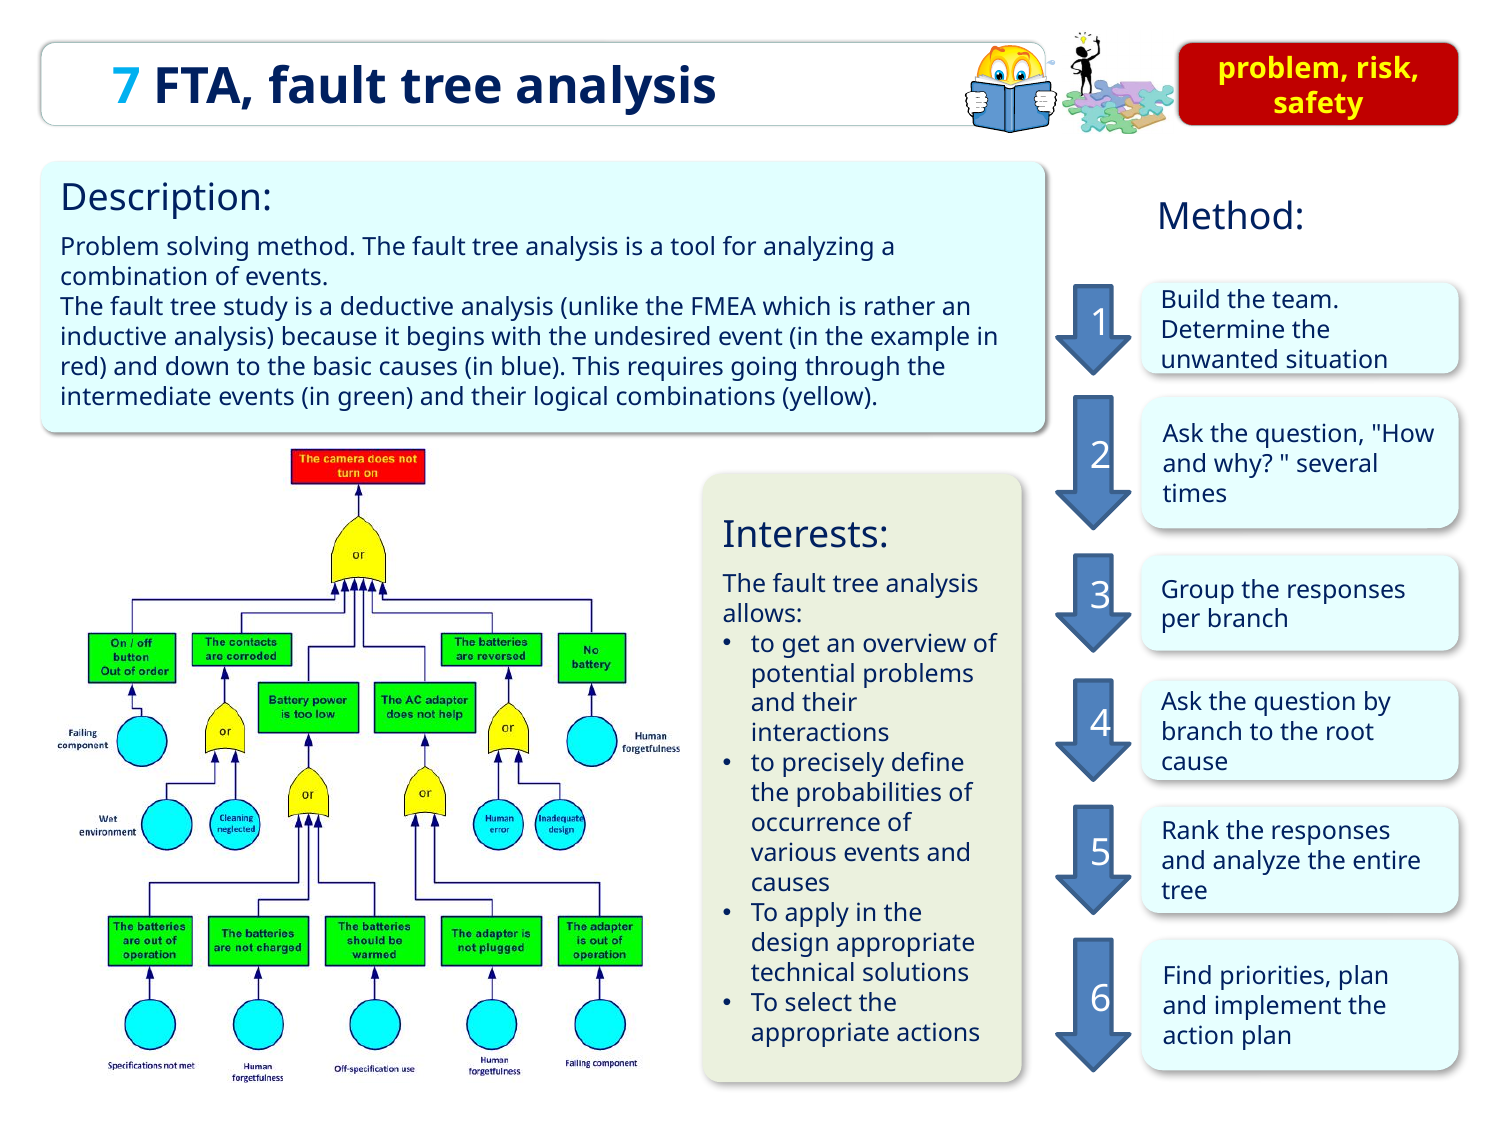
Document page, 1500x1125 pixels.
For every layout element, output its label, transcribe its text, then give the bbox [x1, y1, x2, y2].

text_box Find priorities, plan and implement the action plan [1139, 937, 1461, 1073]
text_box 7 FTA, fault tree analysis [39, 40, 1040, 128]
picture [964, 44, 1058, 134]
text_box Method: [1139, 182, 1465, 246]
text_box 6 [1055, 937, 1132, 1073]
text_box Group the responses per branch [1139, 553, 1461, 653]
text_box 5 [1055, 804, 1132, 916]
text_box Ask the question, "How and why? " several times [1139, 395, 1461, 531]
picture [1062, 30, 1174, 134]
text_box problem, risk, safety [1178, 40, 1461, 128]
picture [57, 448, 680, 1083]
text_box Rank the responses and analyze the entire tree [1139, 804, 1461, 916]
text_box 1 [1055, 284, 1132, 376]
text_box 2 [1055, 395, 1132, 531]
text_box Interests: The fault tree analysis allows: to get an overview of potential problems and their interactions to precisely define the probabilities of occurrence of various events and causes To apply in the design appropriate technical solutions To select the appropriate actions [700, 471, 1024, 1085]
text_box 3 [1055, 553, 1132, 653]
text_box Ask the question by branch to the root cause [1139, 678, 1461, 782]
text_box Description: Problem solving method. The fault tree analysis is a tool for analyzing a combination of events. The fault tree study is a deductive analysis (unlike the FMEA which is rather an inductive analysis) because it begins with the undesired event (in the example in red) and down to the basic causes (in blue). This requires going through the intermediate events (in green) and their logical combinations (yellow). [39, 159, 1048, 435]
text_box Build the team. Determine the unwanted situation [1139, 280, 1461, 376]
text_box 4 [1055, 678, 1132, 782]
